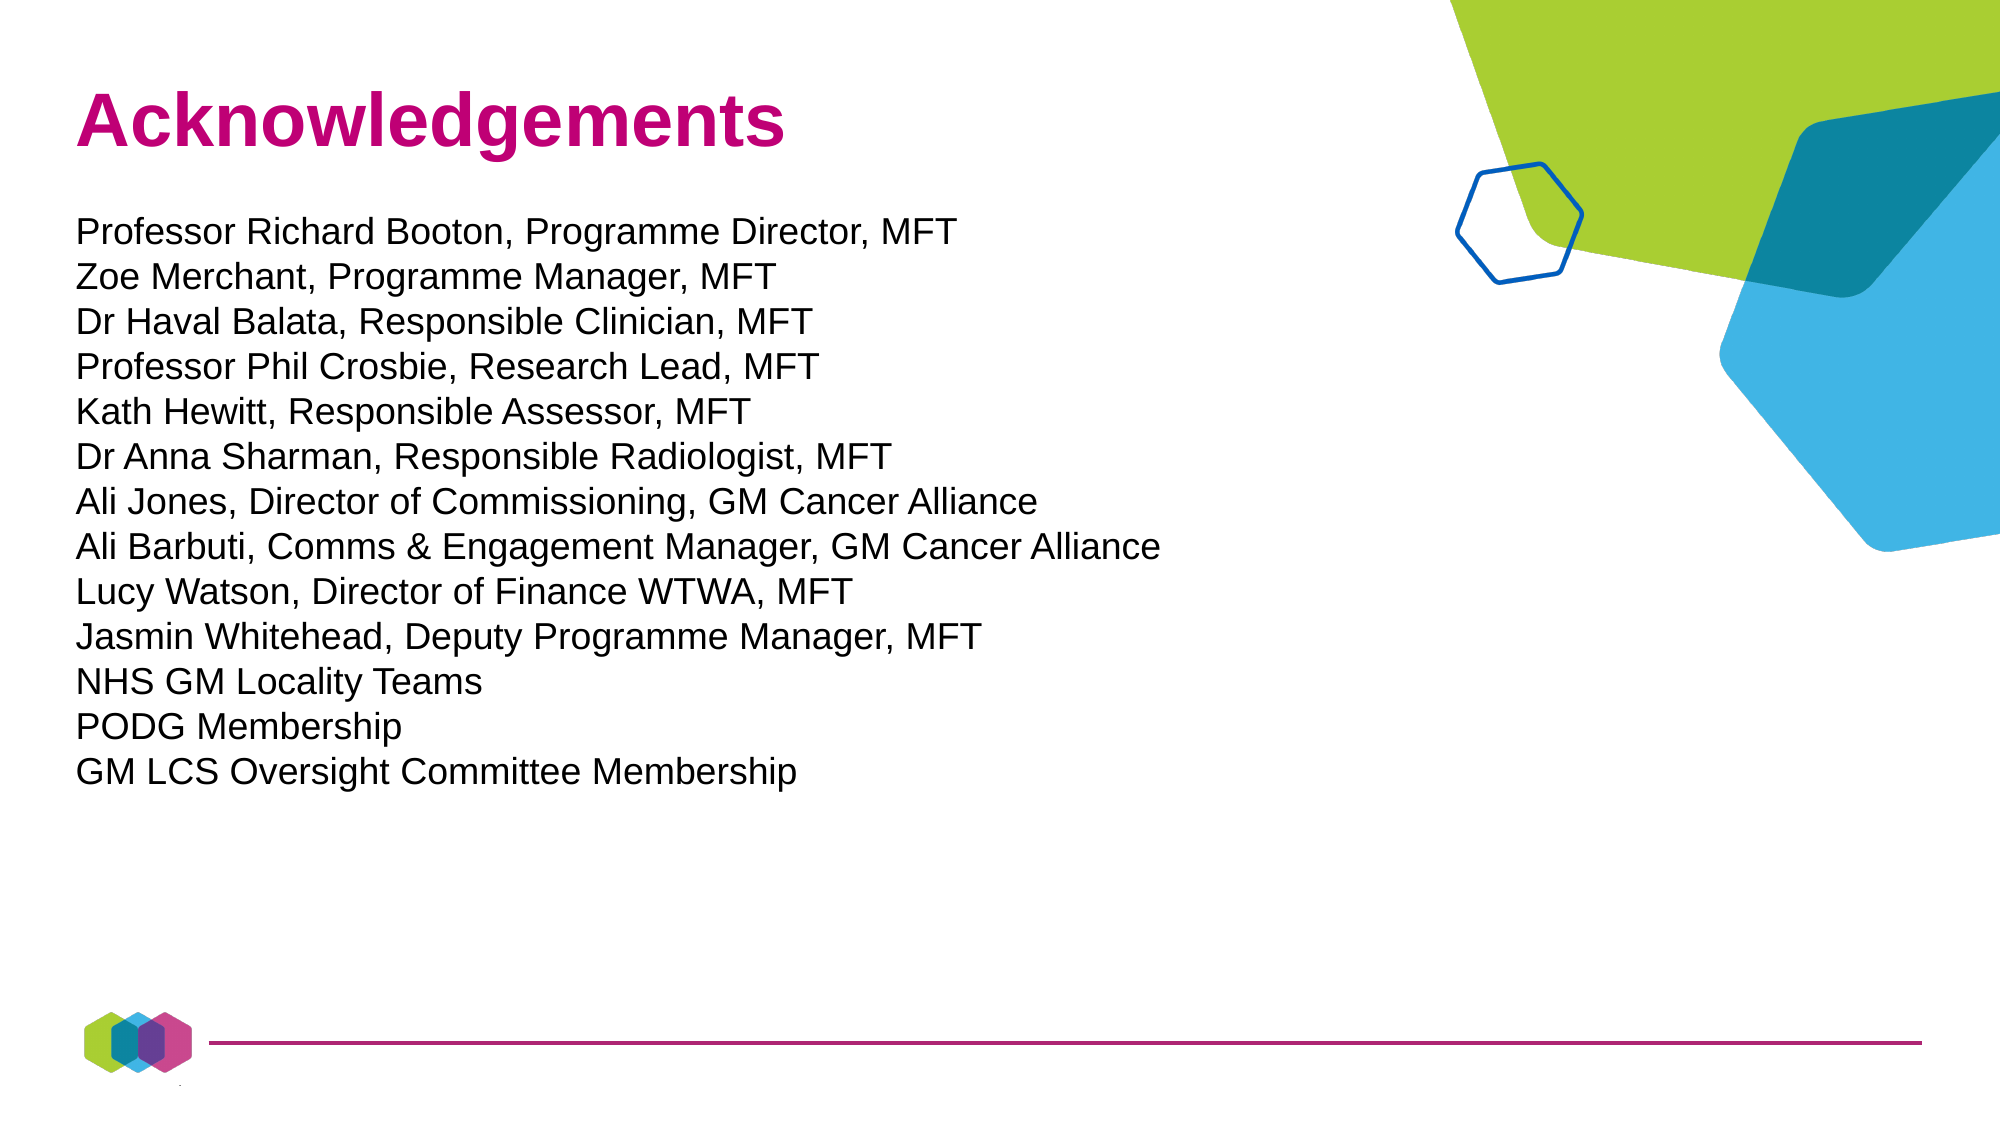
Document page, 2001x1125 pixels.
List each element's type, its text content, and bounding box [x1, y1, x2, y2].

text_box Professor Richard Booton, Programme Director, MFT Zoe Merchant, Programme Manager, MFT Dr Haval Balata, Responsible Clinician, MFT Professor Phil Crosbie, Research Lead, MFT Kath Hewitt, Responsible Assessor, MFT Dr Anna Sharman, Responsible Radiologist, MFT Ali Jones, Director of Commissioning, GM Cancer Alliance Ali Barbuti, Comms & Engagement Manager, GM Cancer Alliance Lucy Watson, Director of Finance WTWA, MFT Jasmin Whitehead, Deputy Programme Manager, MFT NHS GM Locality Teams PODG Membership GM LCS Oversight Committee Membership [60, 199, 1378, 845]
picture [1432, 0, 2000, 552]
picture [37, 1012, 240, 1086]
text_box Acknowledgements [60, 63, 886, 199]
